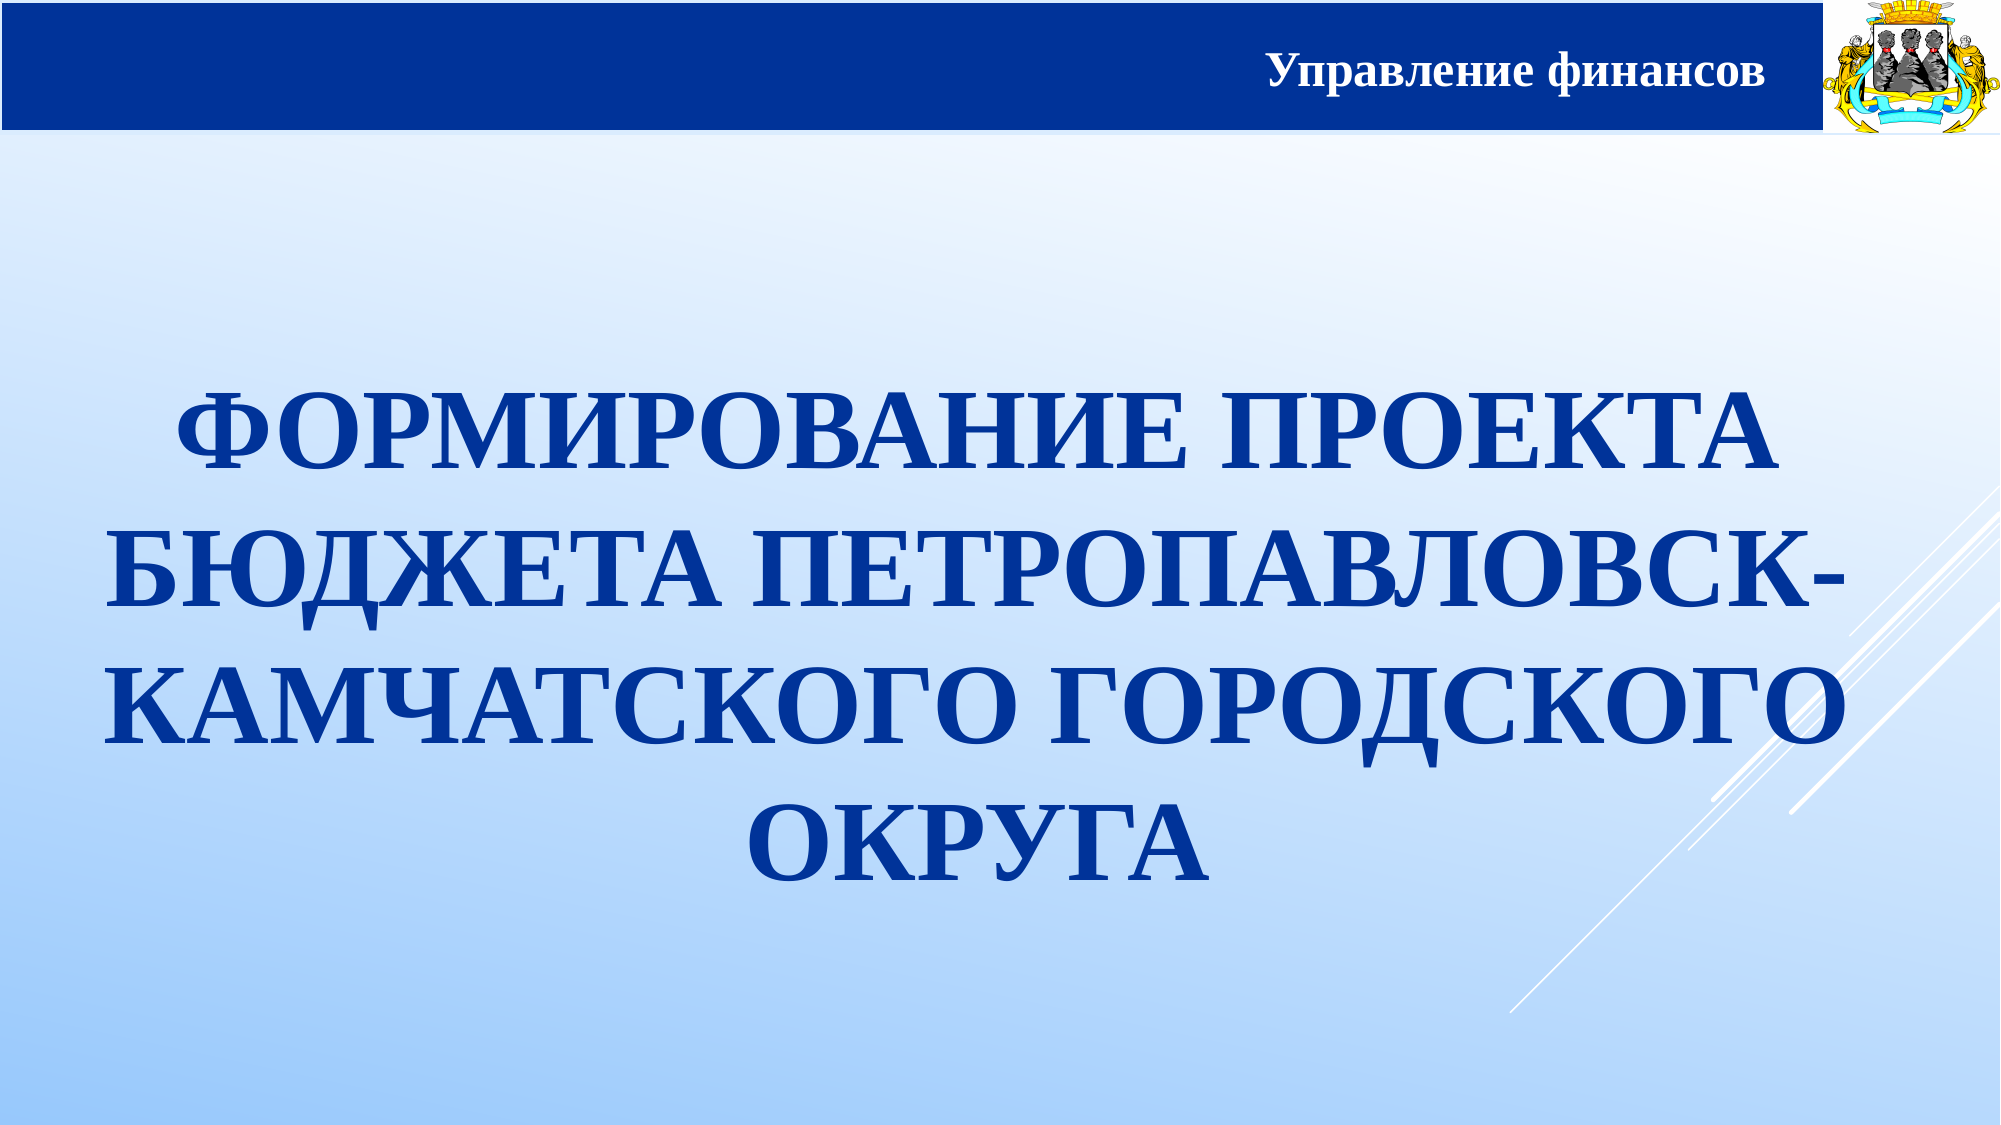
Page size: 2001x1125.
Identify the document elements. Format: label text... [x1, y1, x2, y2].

picture [1823, 0, 2000, 134]
list ФОРМИРОВАНИЕ ПРОЕКТА БЮДЖЕТА ПЕТРОПАВЛОВСК-КАМЧАТСКОГО ГОРОДСКОГО ОКРУГА [0, 134, 1956, 1125]
text_box Управление финансов [0, 0, 1823, 134]
